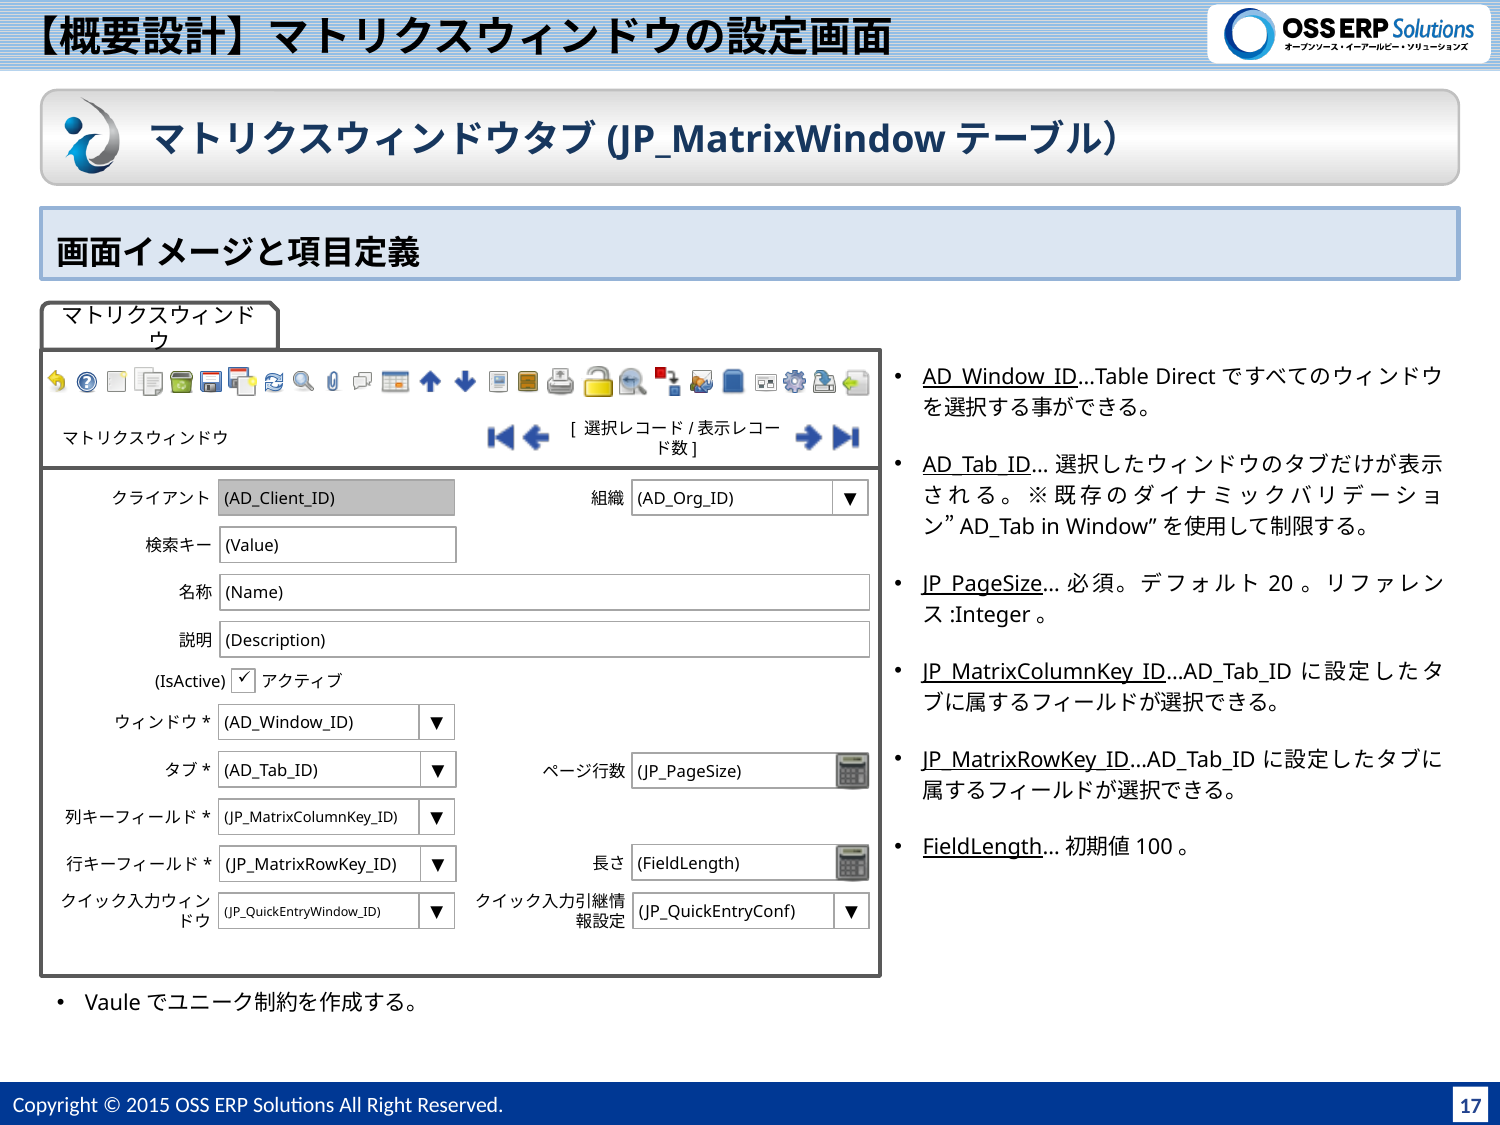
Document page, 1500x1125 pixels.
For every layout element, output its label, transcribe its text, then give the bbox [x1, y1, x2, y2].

text_box ▼ [832, 891, 871, 931]
text_box 組織 [451, 478, 633, 517]
text_box (JP_MatrixRowKey_ID) [220, 844, 418, 883]
text_box ▼ [417, 891, 453, 931]
text_box (JP_PageSize) [634, 751, 835, 790]
text_box [39, 466, 882, 977]
text_box ▼ [830, 478, 870, 517]
text_box (JP_QuickEntryWindow_ID) [219, 891, 417, 931]
picture [786, 414, 870, 462]
picture [833, 752, 871, 790]
text_box 画面イメージと項目定義 [39, 206, 1461, 281]
picture [833, 844, 871, 882]
text_box (AD_Org_ID) [633, 478, 830, 517]
text_box [234, 667, 257, 695]
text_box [46, 366, 874, 398]
text_box 説明 [39, 620, 220, 659]
text_box タブ* [38, 750, 219, 789]
text_box クイック入力引継情報設定 [453, 891, 634, 931]
text_box 検索キー [39, 525, 220, 565]
picture [52, 97, 125, 177]
text_box Vauleでユニーク制約を作成する。 [40, 974, 1461, 1072]
text_box (Name) [220, 572, 871, 612]
text_box マトリクスウィンドウ [39, 300, 280, 352]
text_box 列キーフィールド* [38, 797, 219, 836]
text_box 行キーフィールド* [39, 844, 220, 883]
text_box マトリクスウィンドウタブ(JP_MatrixWindowテーブル） [41, 89, 1459, 185]
text_box ウィンドウ* [38, 702, 219, 742]
text_box 長さ [405, 843, 634, 882]
title 【概要設計】マトリクスウィンドウの設定画面 [2, 0, 1353, 70]
text_box (IsActive) [52, 667, 234, 695]
text_box クライアント [38, 478, 219, 517]
text_box [39, 348, 878, 466]
text_box (Description) [220, 620, 871, 659]
text_box (JP_QuickEntryConf) [634, 891, 832, 931]
text_box アクティブ [257, 667, 434, 695]
text_box (FieldLength) [634, 843, 834, 882]
text_box [ 選択レコード/表示レコード数] [563, 418, 782, 458]
text_box (Value) [220, 525, 458, 565]
text_box クイック入力ウィンドウ [38, 891, 219, 931]
text_box AD_Window_ID…Table Directですべてのウィンドウを選択する事ができる。 AD_Tab_ID…選択したウィンドウのタブだけが表示される。※既存のダイナミックバリデーション”AD_Tab in Window”を使用して制限する。 JP_PageSize…必須。デフォルト20。リファレンス:Integer。 JP_MatrixColumnKey_ID…AD_Tab_IDに設定したタブに属するフィールドが選択できる。 JP_MatrixRowKey_ID…AD_Tab_IDに設定したタブに属するフィールドが選択できる。 FieldLength…初期値100。 [878, 348, 1461, 872]
text_box ▼ [417, 702, 457, 742]
text_box 名称 [39, 572, 220, 612]
text_box (JP_MatrixColumnKey_ID) [219, 797, 417, 836]
text_box (AD_Window_ID) [219, 702, 417, 742]
text_box (AD_Client_ID) [219, 478, 451, 517]
text_box マトリクスウィンドウ [47, 418, 303, 458]
picture [477, 414, 560, 462]
text_box (AD_Tab_ID) [219, 750, 418, 789]
text_box ページ行数 [405, 751, 634, 790]
text_box ▼ [417, 797, 457, 836]
picture [1353, 8, 1474, 60]
